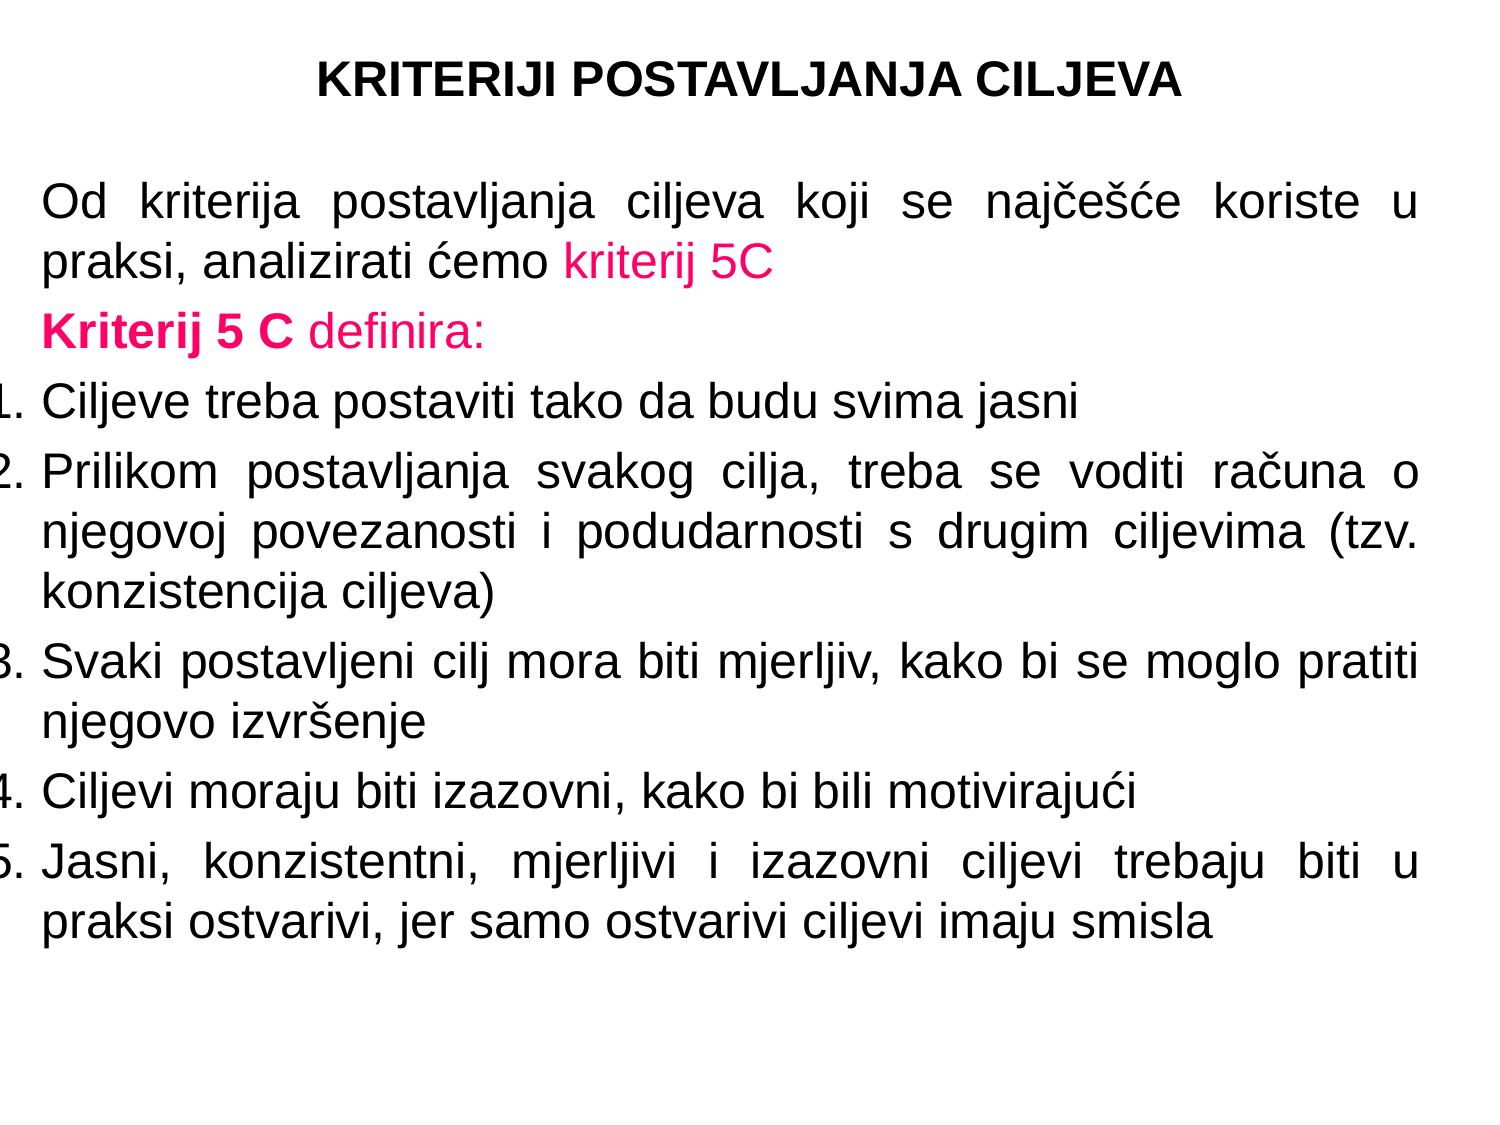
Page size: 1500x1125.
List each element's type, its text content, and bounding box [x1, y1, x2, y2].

list Od kriterija postavljanja ciljeva koji se najčešće koriste u praksi, analizirati ćemo kriterij 5C Kriterij 5 C definira: Ciljeve treba postaviti tako da budu svima jasni Prilikom postavljanja svakog cilja, treba se voditi računa o njegovoj povezanosti i podudarnosti s drugim ciljevima (tzv. konzistencija ciljeva) Svaki postavljeni cilj mora biti mjerljiv, kako bi se moglo pratiti njegovo izvršenje Ciljevi moraju biti izazovni, kako bi bili motivirajući Jasni, konzistentni, mjerljivi i izazovni ciljevi trebaju biti u praksi ostvarivi, jer samo ostvarivi ciljevi imaju smisla [0, 160, 1436, 1064]
title KRITERIJI POSTAVLJANJA CILJEVA [74, 23, 1426, 130]
